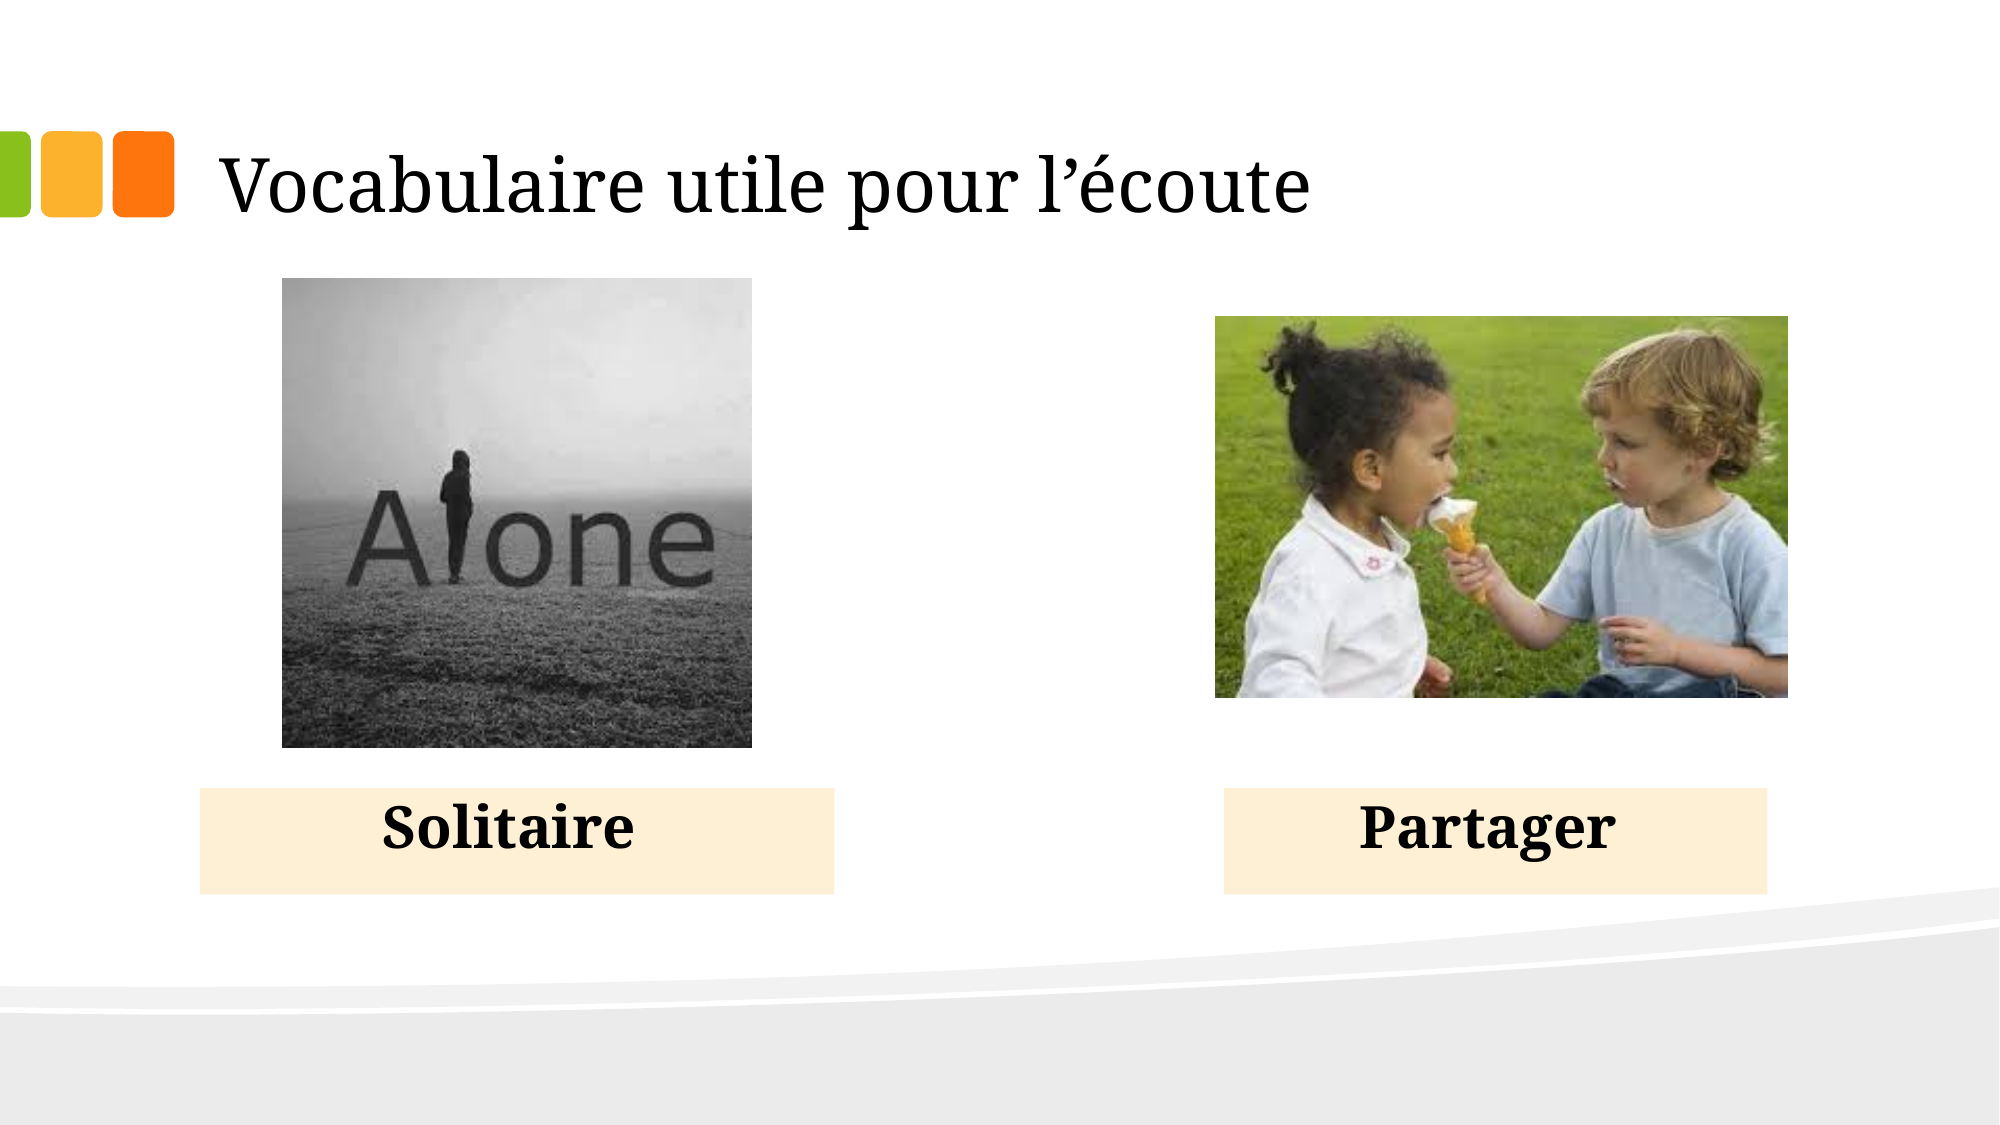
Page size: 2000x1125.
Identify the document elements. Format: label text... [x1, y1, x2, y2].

text_box Partager [1224, 788, 1768, 895]
title Vocabulaire utile pour l’écoute [199, 24, 1800, 238]
picture [282, 278, 752, 748]
picture [1214, 316, 1789, 699]
list Solitaire [199, 788, 835, 895]
